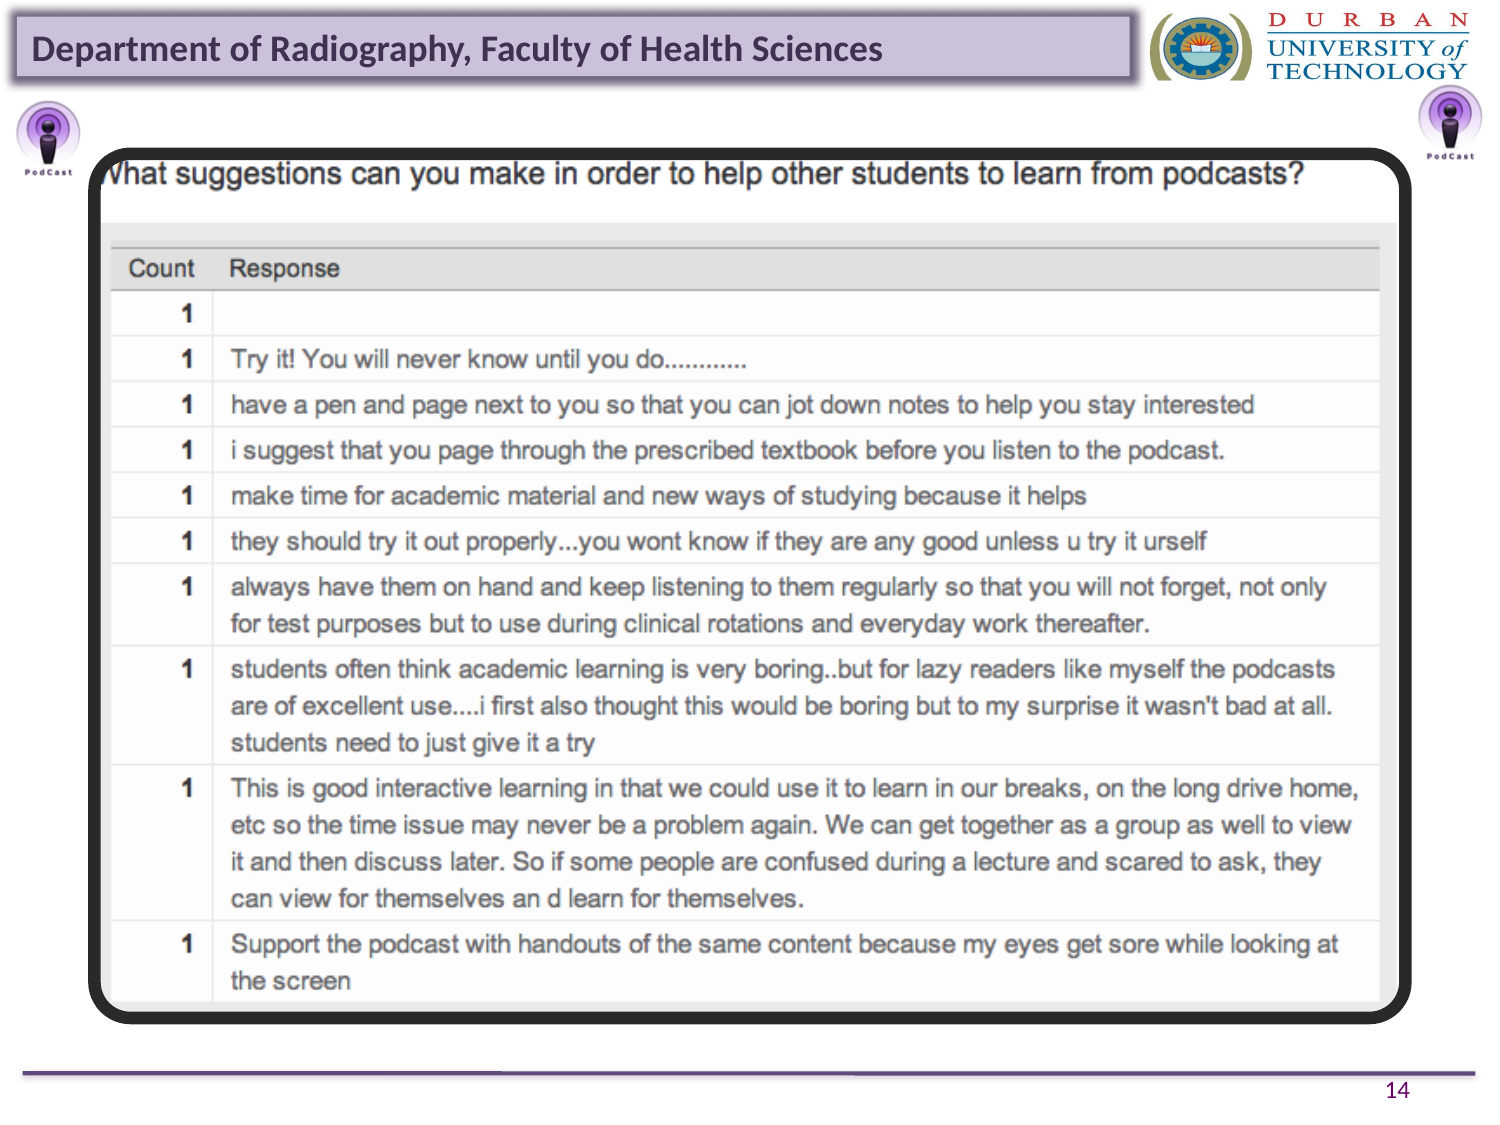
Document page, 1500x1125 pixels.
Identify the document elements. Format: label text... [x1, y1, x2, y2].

picture [0, 12, 1500, 1019]
slide_number 14 [1074, 1058, 1425, 1119]
